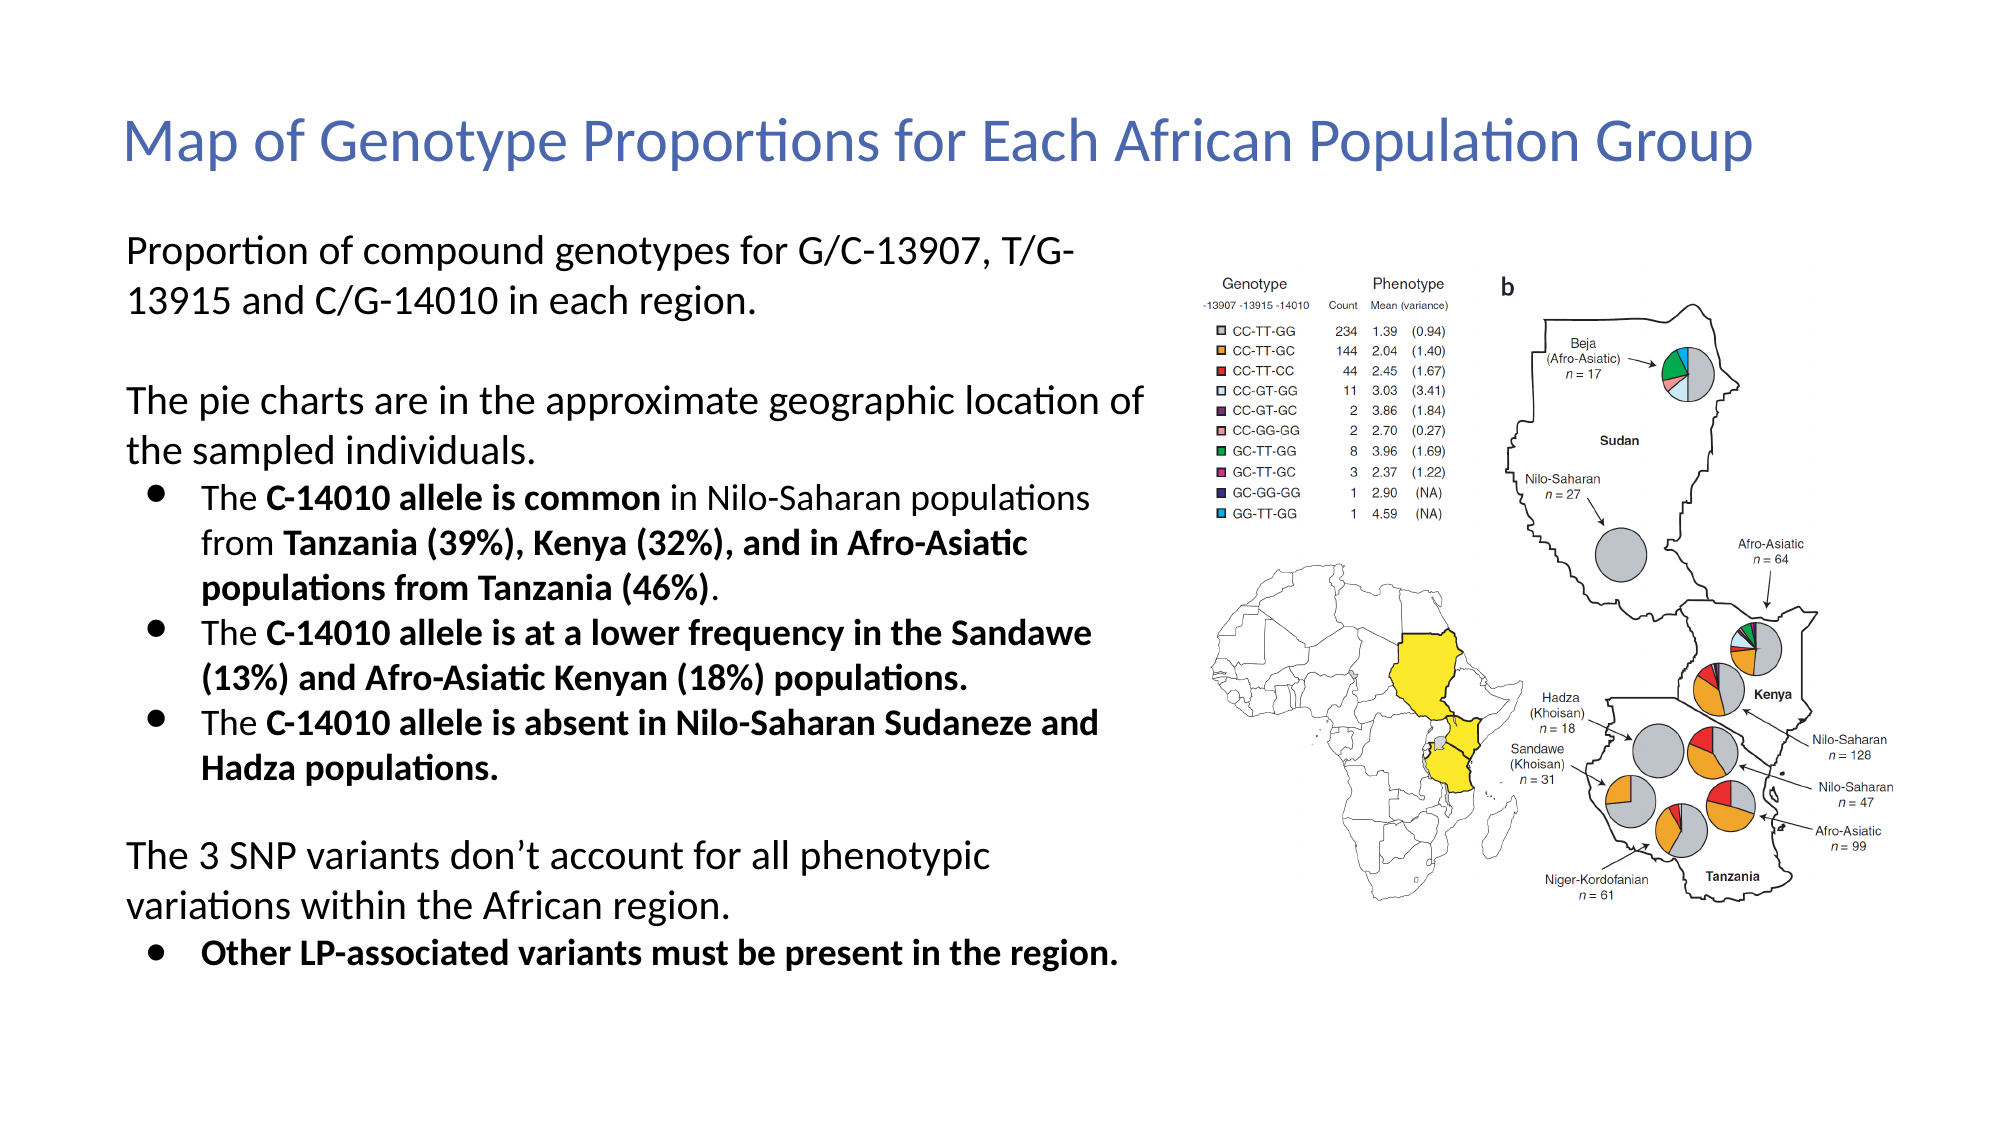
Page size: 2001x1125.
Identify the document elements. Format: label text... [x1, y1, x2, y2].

list Proportion of compound genotypes for G/C-13907, T/G-13915 and C/G-14010 in each region. The pie charts are in the approximate geographic location of the sampled individuals. The C-14010 allele is common in Nilo-Saharan populations from Tanzania (39%), Kenya (32%), and in Afro-Asiatic populations from Tanzania (46%). The C-14010 allele is at a lower frequency in the Sandawe (13%) and Afro-Asiatic Kenyan (18%) populations. The C-14010 allele is absent in Nilo-Saharan Sudaneze and Hadza populations. The 3 SNP variants don’t account for all phenotypic variations within the African region. Other LP-associated variants must be present in the region. [111, 215, 1167, 1055]
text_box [1196, 263, 1901, 904]
title Map of Genotype Proportions for Each African Population Group [107, 81, 1875, 204]
